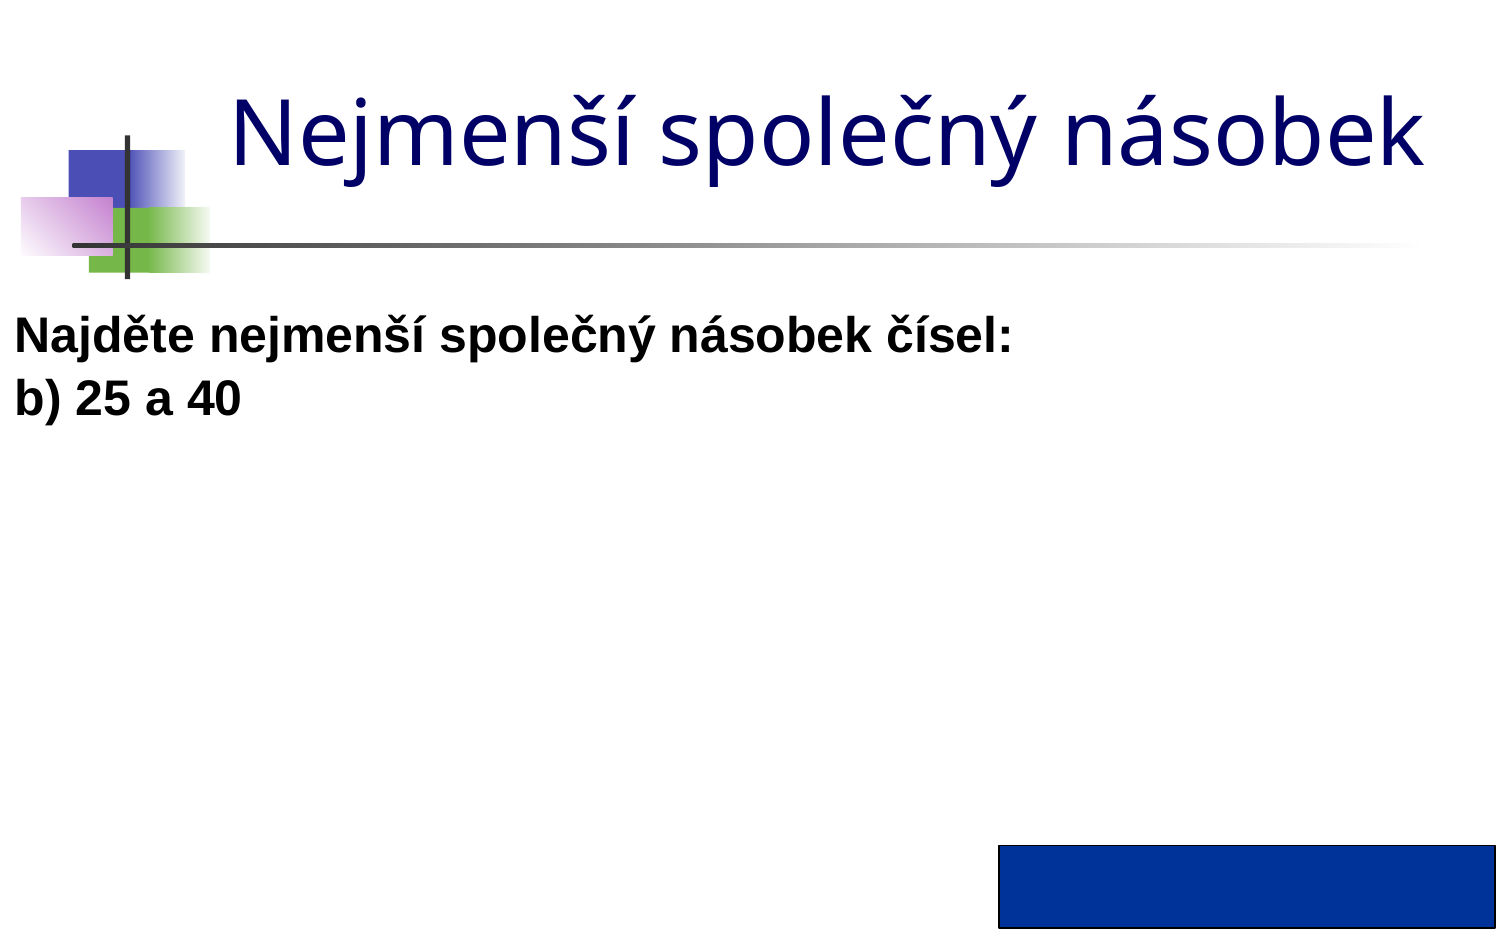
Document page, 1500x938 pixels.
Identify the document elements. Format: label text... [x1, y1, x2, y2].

text_box Najděte nejmenší společný násobek čísel: [0, 295, 1211, 370]
text_box [998, 845, 1495, 928]
text_box n(25; 40) = 200 [1495, 856, 1500, 922]
title Nejmenší společný násobek [188, 29, 1468, 230]
text_box b) 25 a 40 [0, 357, 302, 433]
